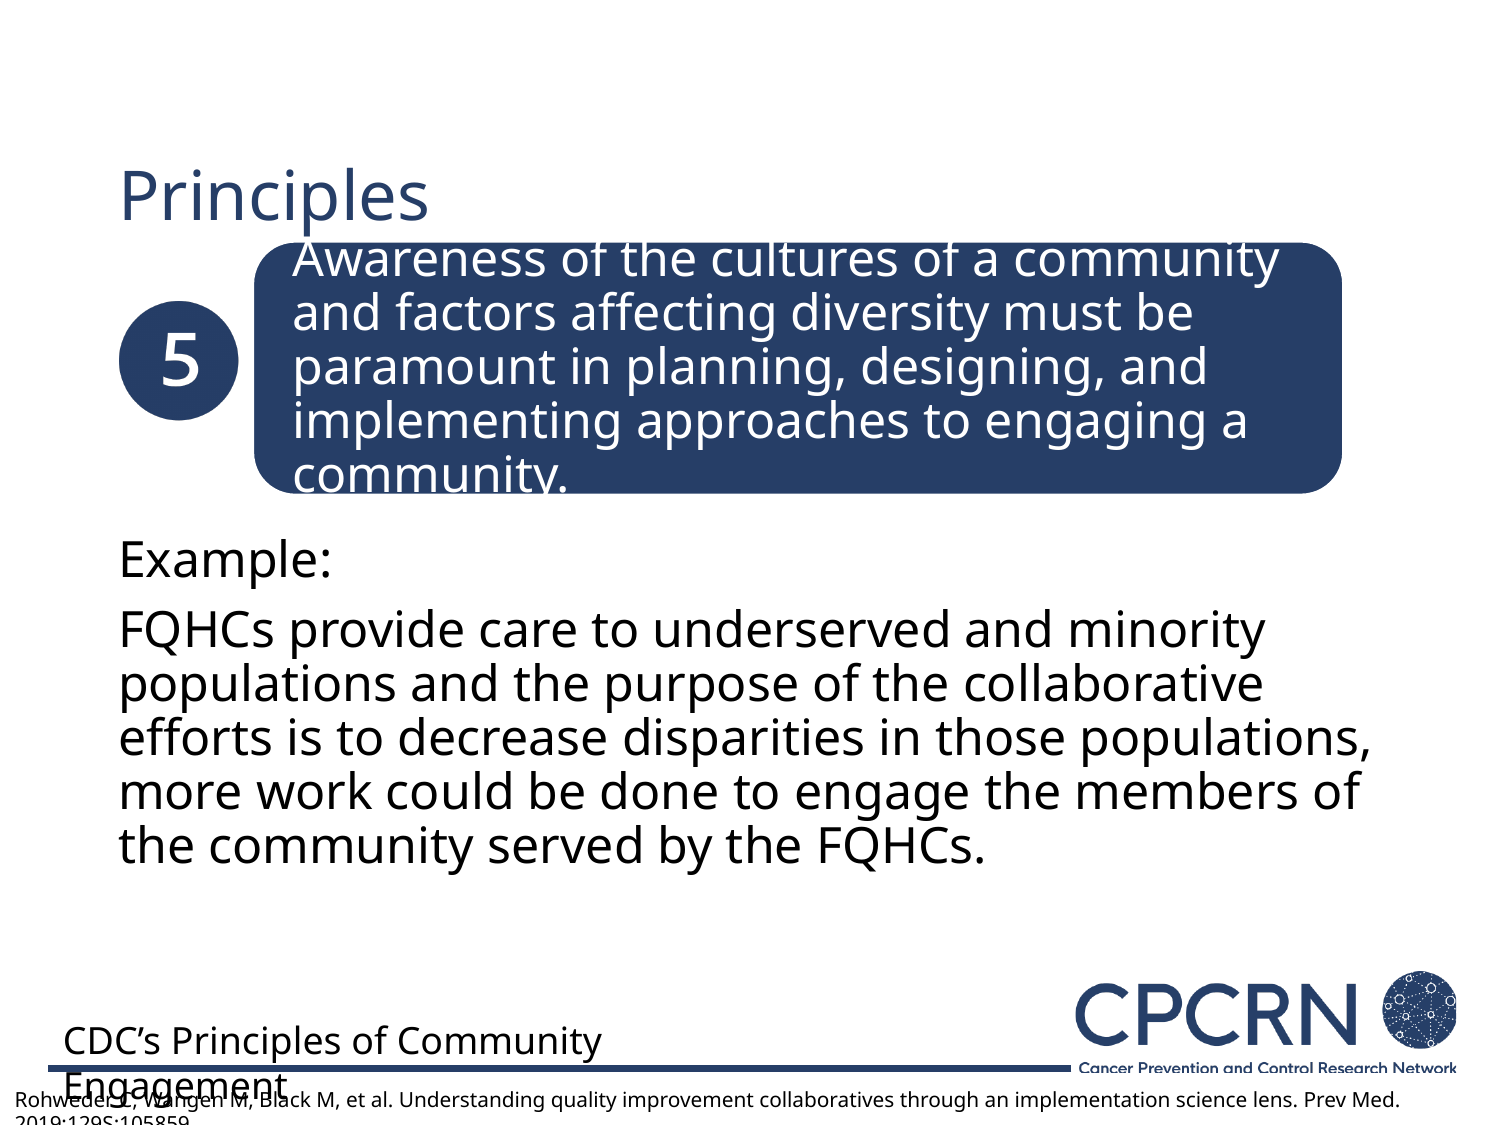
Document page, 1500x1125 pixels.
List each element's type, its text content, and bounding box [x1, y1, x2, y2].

text_box Rohweder C, Wangen M, Black M, et al. Understanding quality improvement collaboratives through an implementation science lens. Prev Med. 2019;129S:105859. [0, 1078, 1500, 1125]
title Principles [103, 111, 1397, 286]
text_box CDC’s Principles of Community Engagement [48, 1009, 799, 1078]
picture [103, 285, 253, 436]
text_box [253, 241, 1344, 495]
list Example: FQHCs provide care to underserved and minority populations and the purpose of the collaborative efforts is to decrease disparities in those populations, more work could be done to engage the members of the community served by the FQHCs. [103, 451, 1397, 870]
